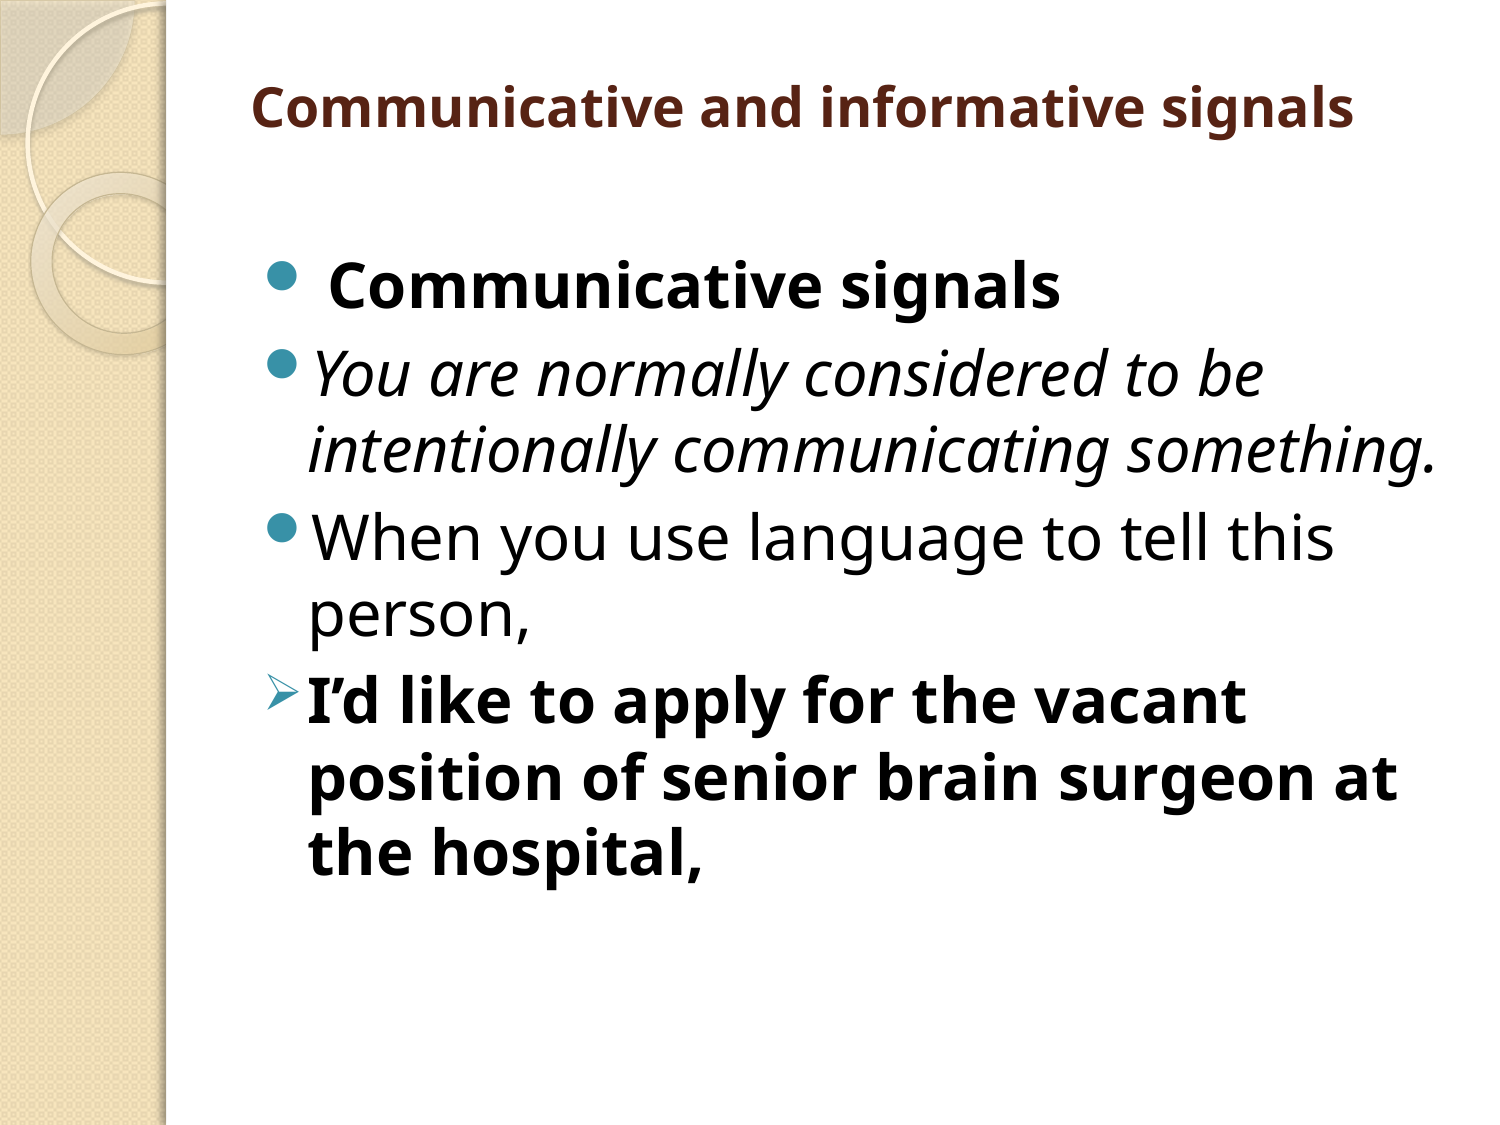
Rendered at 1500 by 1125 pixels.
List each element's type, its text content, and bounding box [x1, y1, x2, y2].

list Communicative signals You are normally considered to be intentionally communicating something. When you use language to tell this person, I’d like to apply for the vacant position of senior brain surgeon at the hospital, [235, 237, 1466, 1025]
title Communicative and informative signals [235, 45, 1466, 233]
